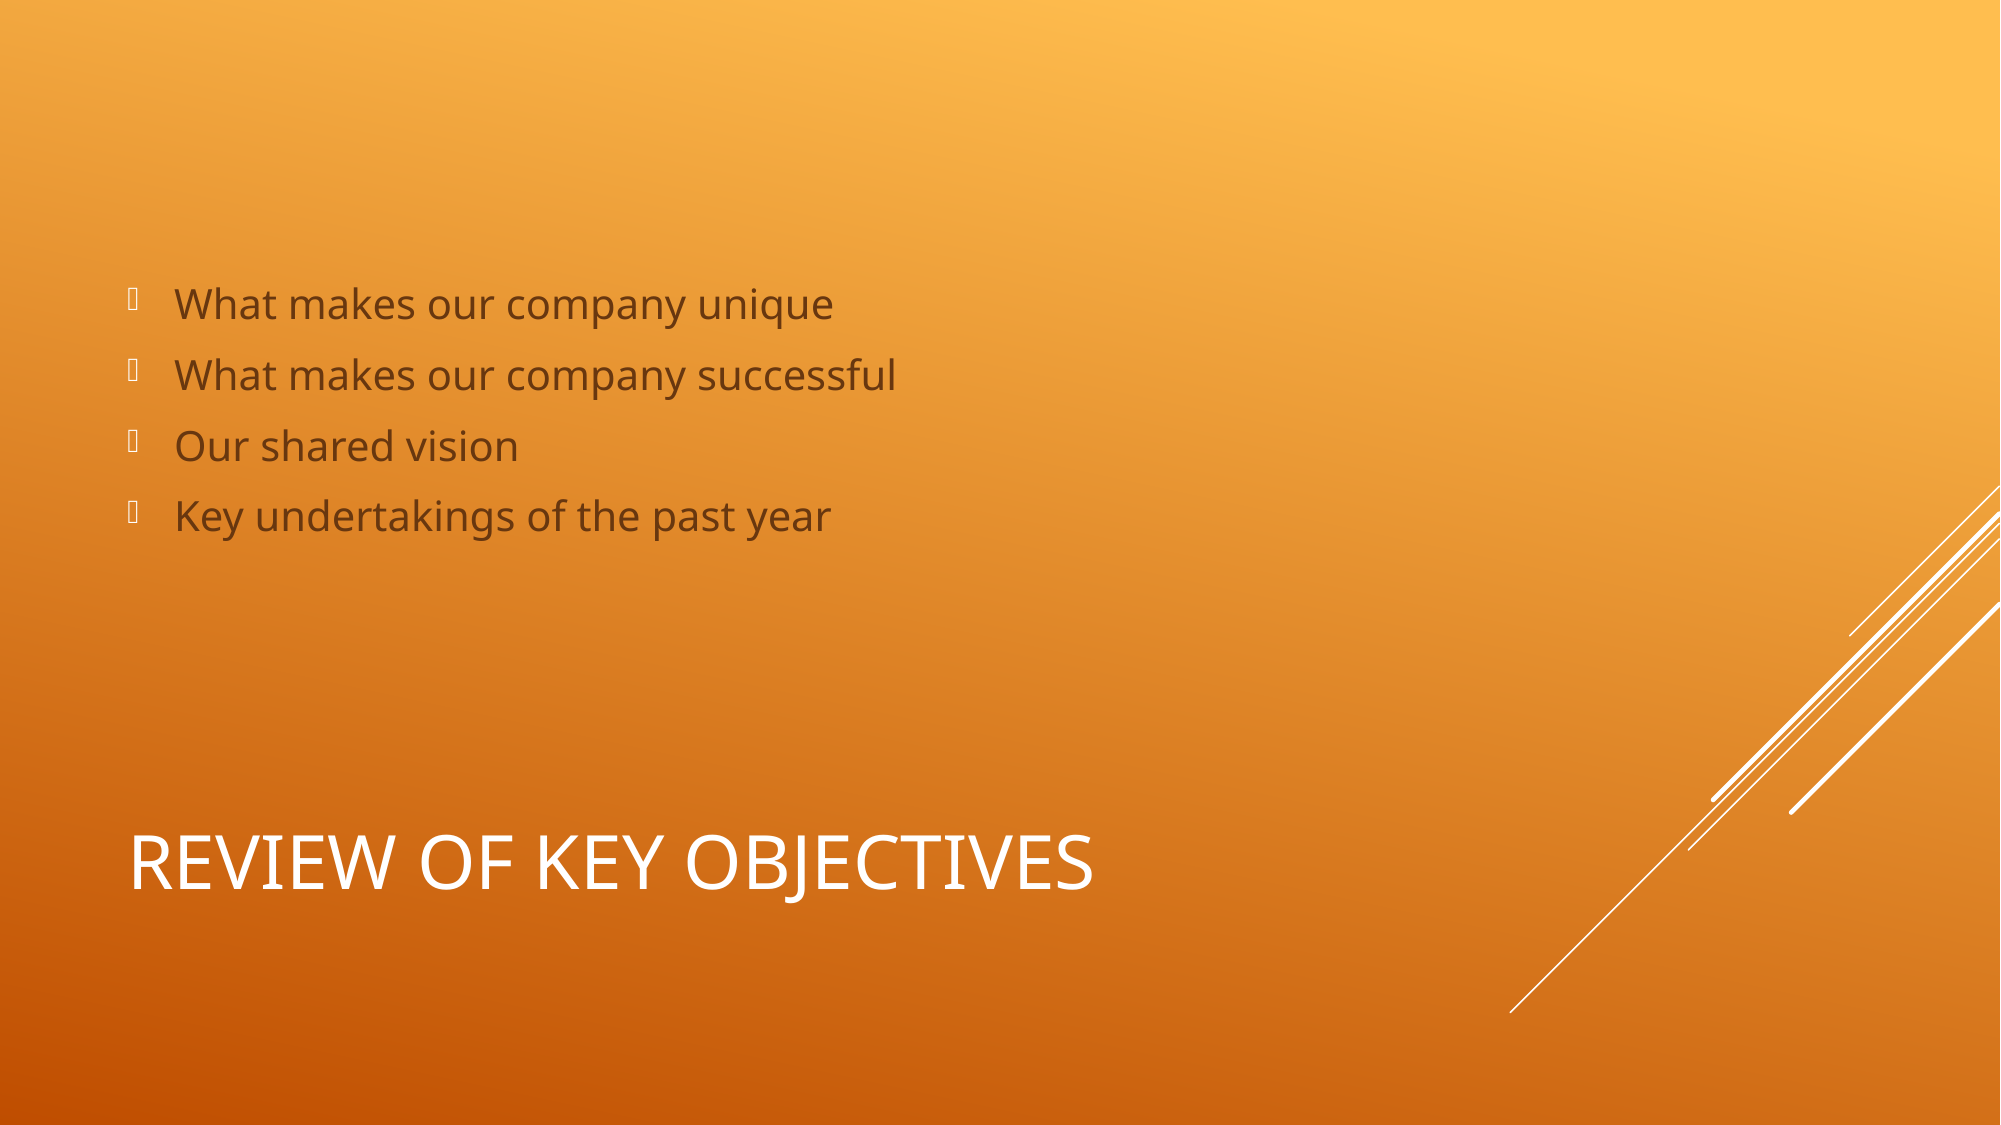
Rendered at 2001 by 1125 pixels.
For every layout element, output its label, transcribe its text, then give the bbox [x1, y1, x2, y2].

title Review of Key Objectives [112, 736, 1513, 984]
list What makes our company unique What makes our company successful Our shared vision Key undertakings of the past year [112, 112, 1513, 706]
